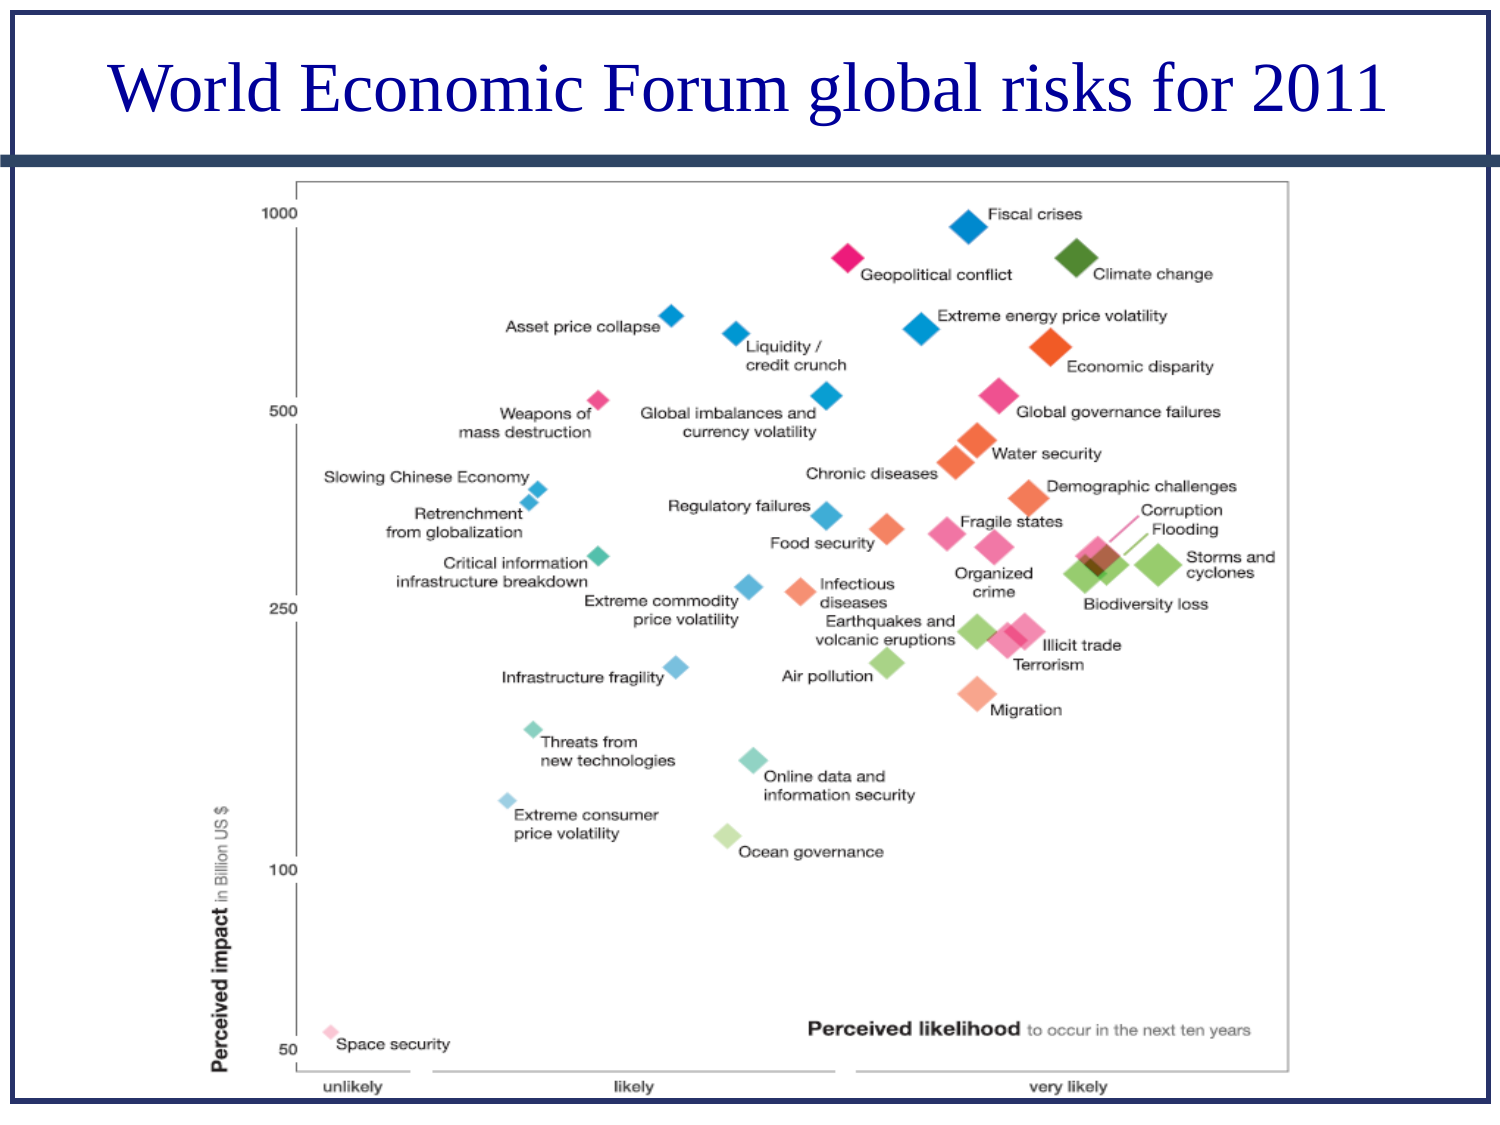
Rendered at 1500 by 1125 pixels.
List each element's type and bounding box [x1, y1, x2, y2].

text_box [12, 12, 1489, 160]
text_box [12, 161, 1489, 1101]
picture [170, 172, 1307, 1107]
